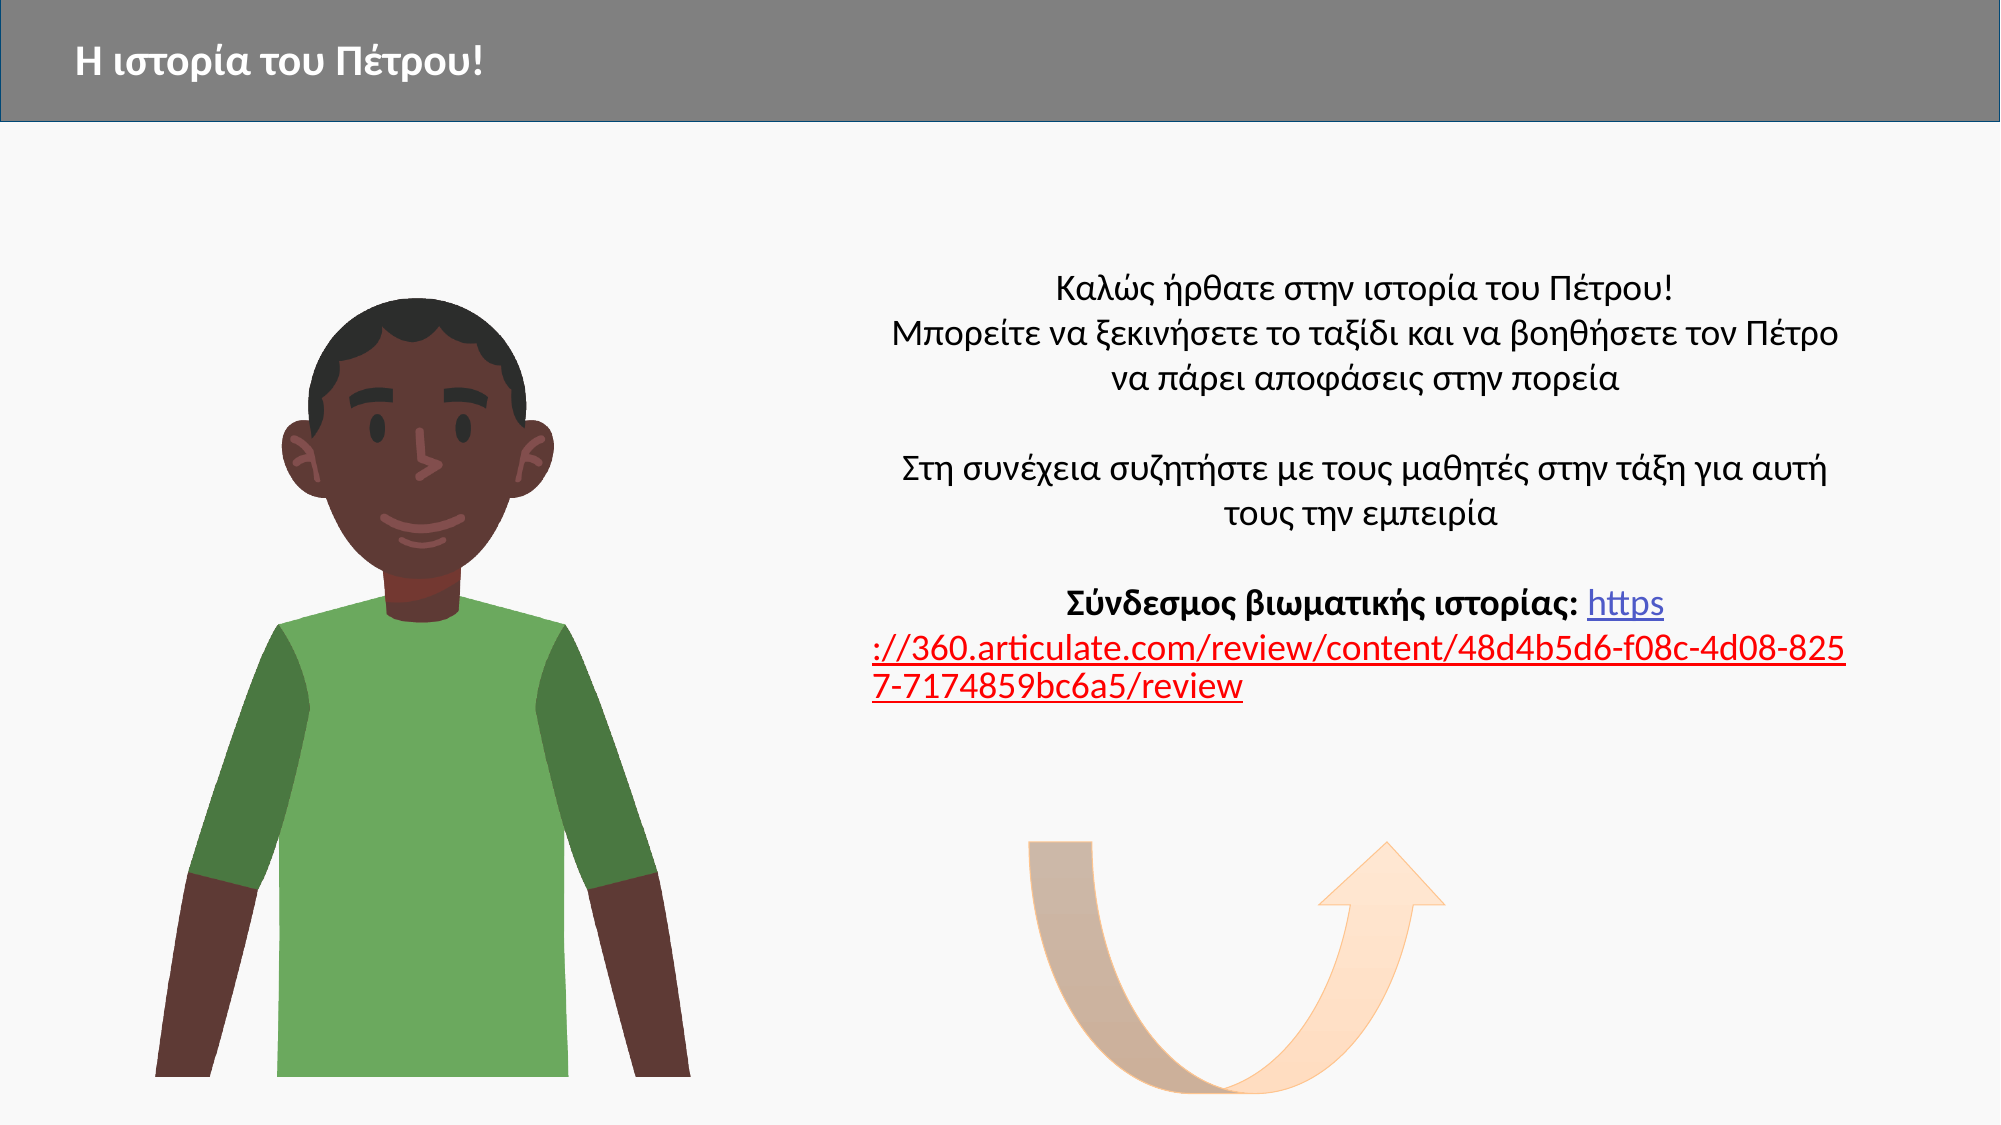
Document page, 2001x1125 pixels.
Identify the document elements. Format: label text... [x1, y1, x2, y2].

text_box Καλώς ήρθατε στην ιστορία του Πέτρου! Μπορείτε να ξεκινήσετε το ταξίδι και να βοηθήσετε τον Πέτρο να πάρει αποφάσεις στην πορεία Στη συνέχεια συζητήστε με τους μαθητές στην τάξη για αυτή τους την εμπειρία Σύνδεσμος βιωματικής ιστορίας: https://360.articulate.com/review/content/48d4b5d6-f08c-4d08-8257-7174859bc6a5/review [1543, 256, 1875, 721]
title Η ιστορία του Πέτρου! [60, 0, 1938, 122]
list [74, 249, 1543, 1077]
text_box [1132, 1077, 1315, 1095]
